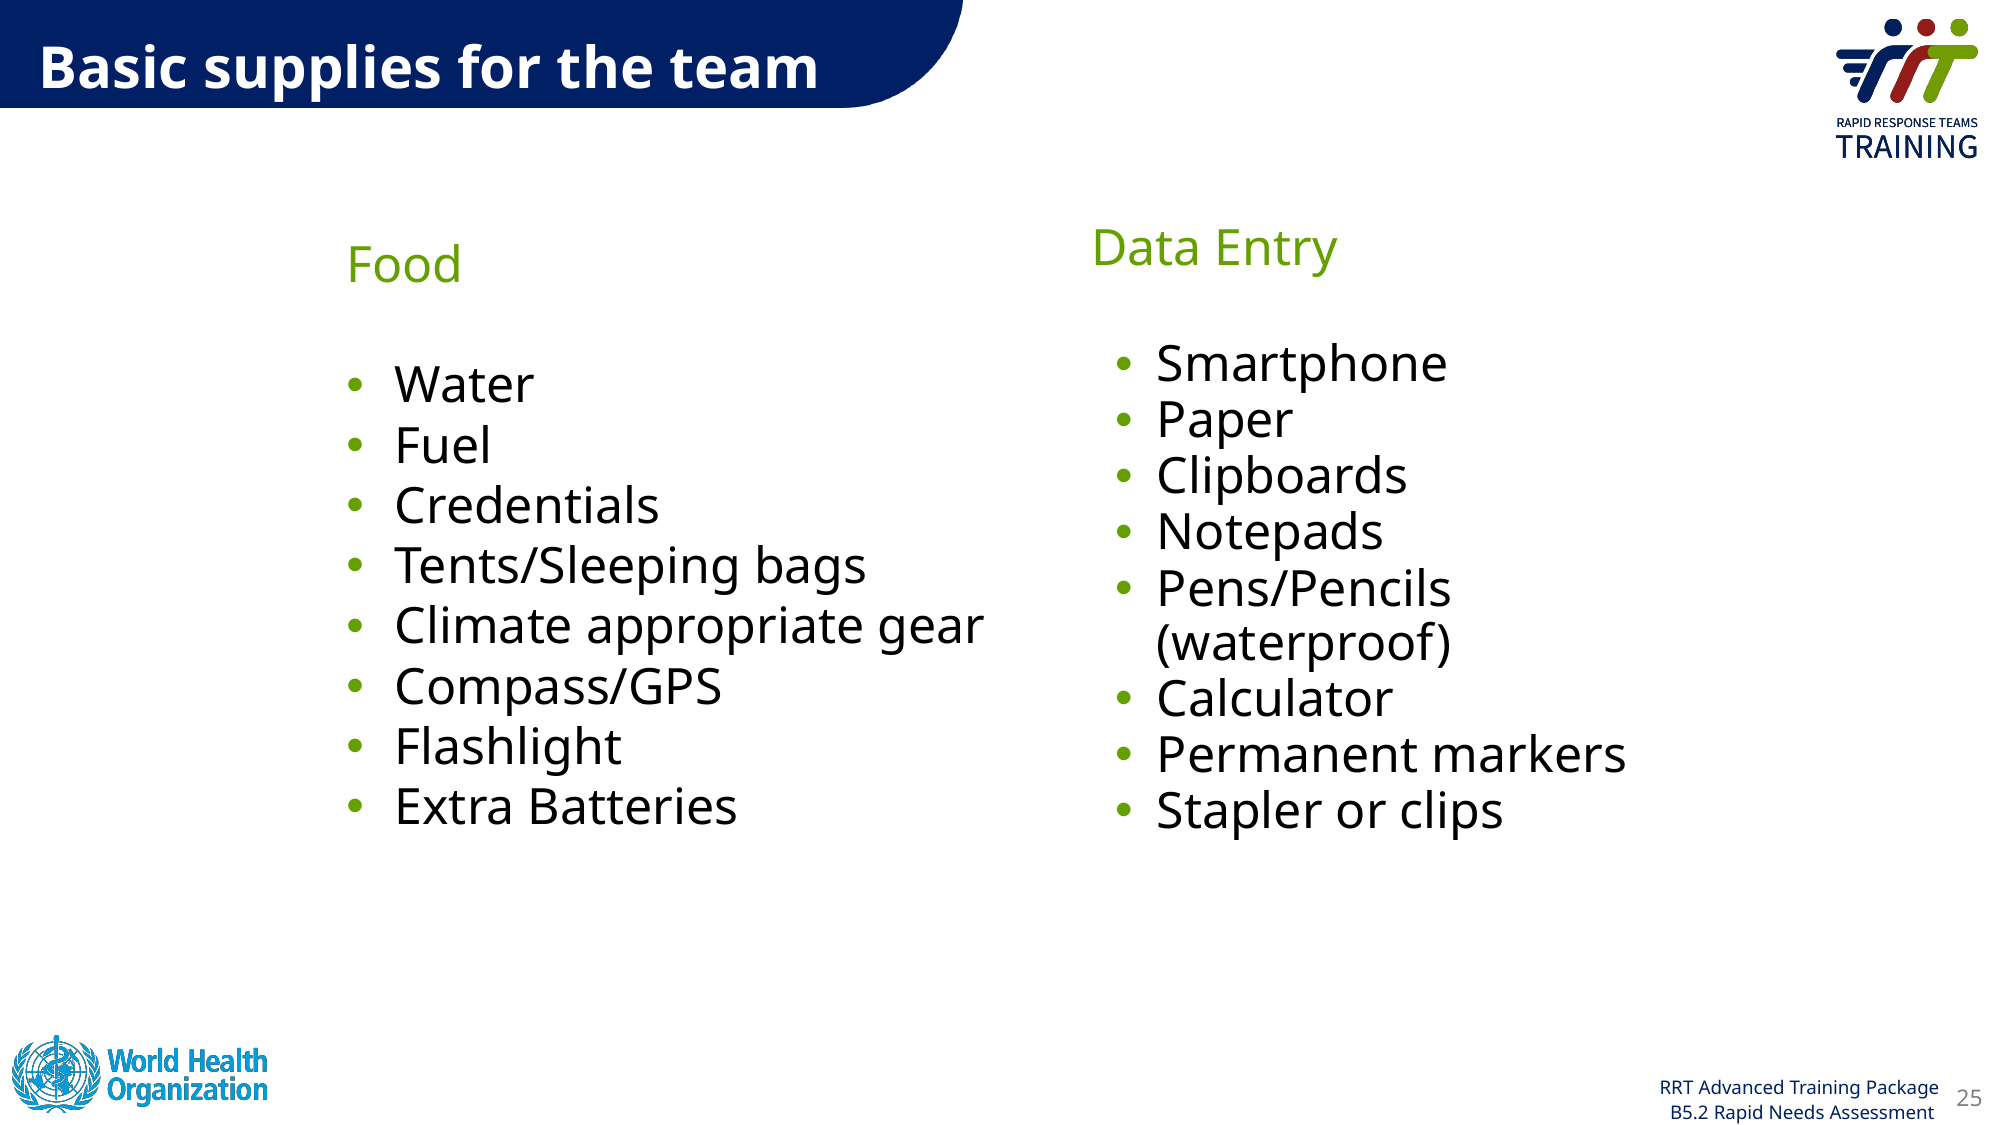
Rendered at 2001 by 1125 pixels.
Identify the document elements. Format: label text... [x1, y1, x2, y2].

picture [1835, 19, 1978, 167]
picture [12, 1083, 48, 1113]
text_box Basic supplies for the team [31, 7, 905, 132]
picture [22, 1062, 26, 1077]
picture [34, 1054, 43, 1078]
picture [30, 1083, 37, 1091]
picture [12, 1035, 54, 1068]
picture [40, 1062, 47, 1070]
picture [71, 1053, 90, 1091]
picture [59, 1035, 267, 1113]
picture [24, 1054, 36, 1087]
list Food Water Fuel Credentials Tents/Sleeping bags Climate appropriate gear Compass/GPS Flashlight Extra Batteries [338, 231, 1083, 894]
picture [50, 1108, 62, 1113]
text_box Data Entry Smartphone Paper Clipboards Notepads Pens/Pencils (waterproof) Calculator Permanent markers Stapler or clips [1083, 215, 1732, 958]
picture [46, 1056, 54, 1062]
picture [0, 0, 964, 108]
picture [36, 1088, 78, 1105]
